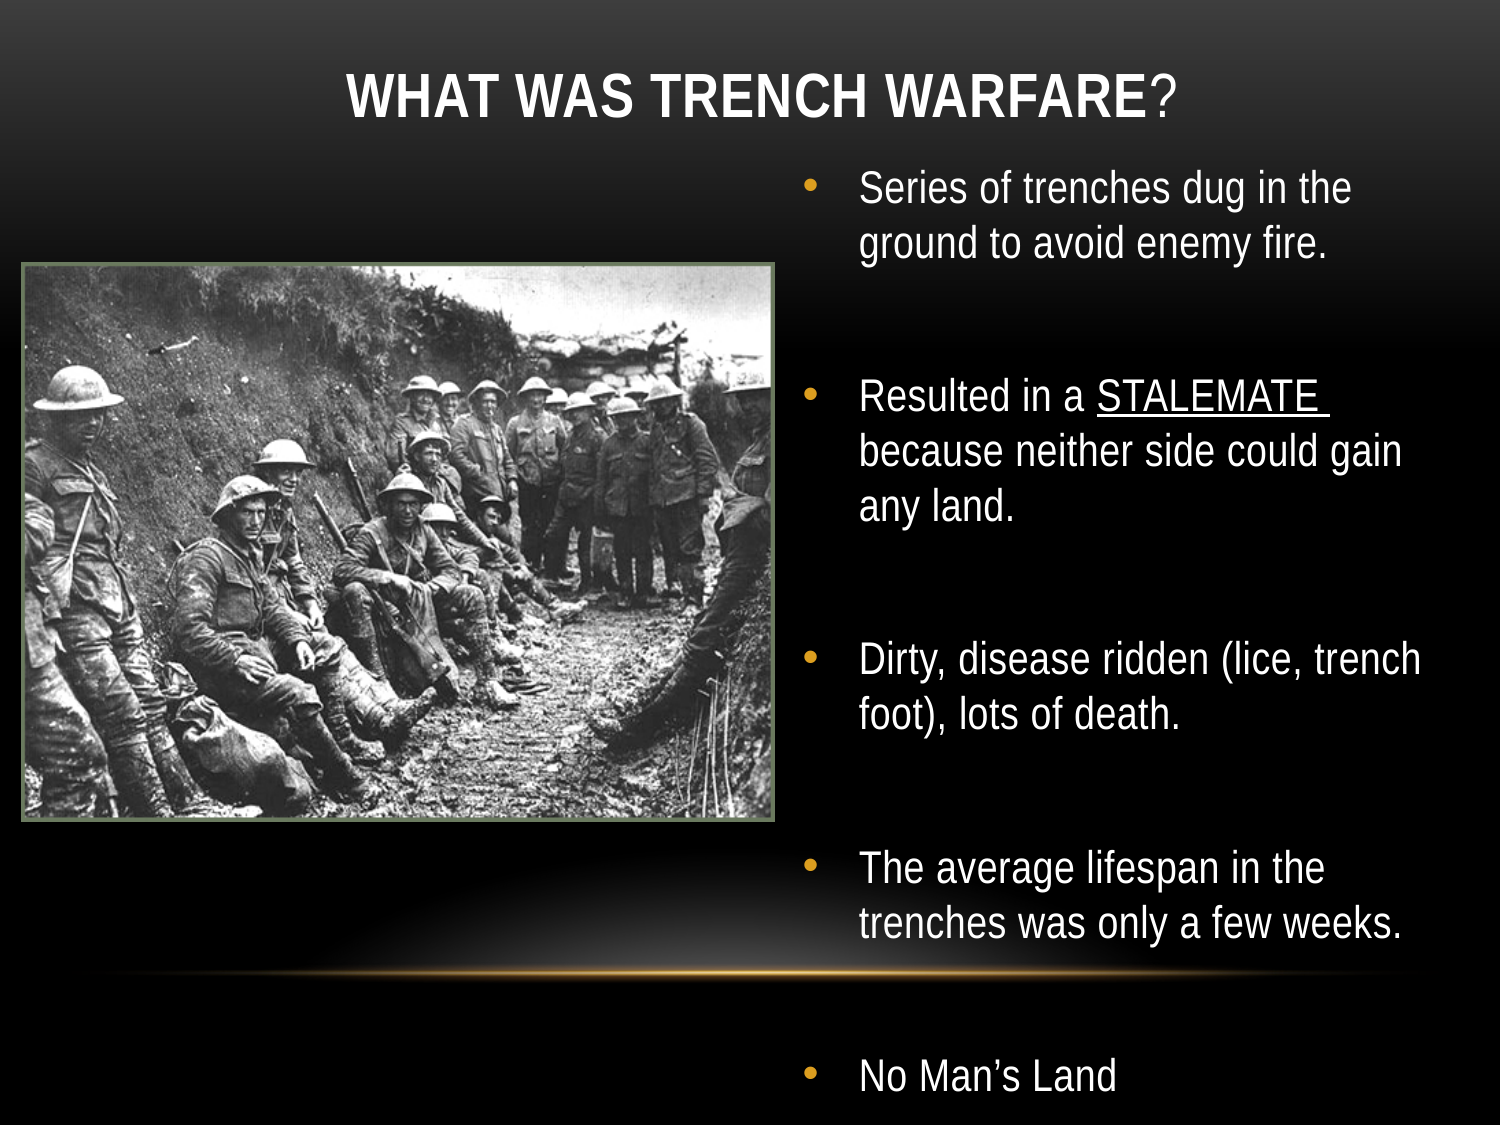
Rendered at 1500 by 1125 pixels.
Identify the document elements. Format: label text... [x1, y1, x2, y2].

list Series of trenches dug in the ground to avoid enemy fire. Resulted in a STALEMATE because neither side could gain any land. Dirty, disease ridden (lice, trench foot), lots of death. The average lifespan in the trenches was only a few weeks. No Man’s Land [787, 149, 1463, 938]
picture [0, 0, 1500, 1125]
title What was trench warfare? [112, 0, 1413, 138]
